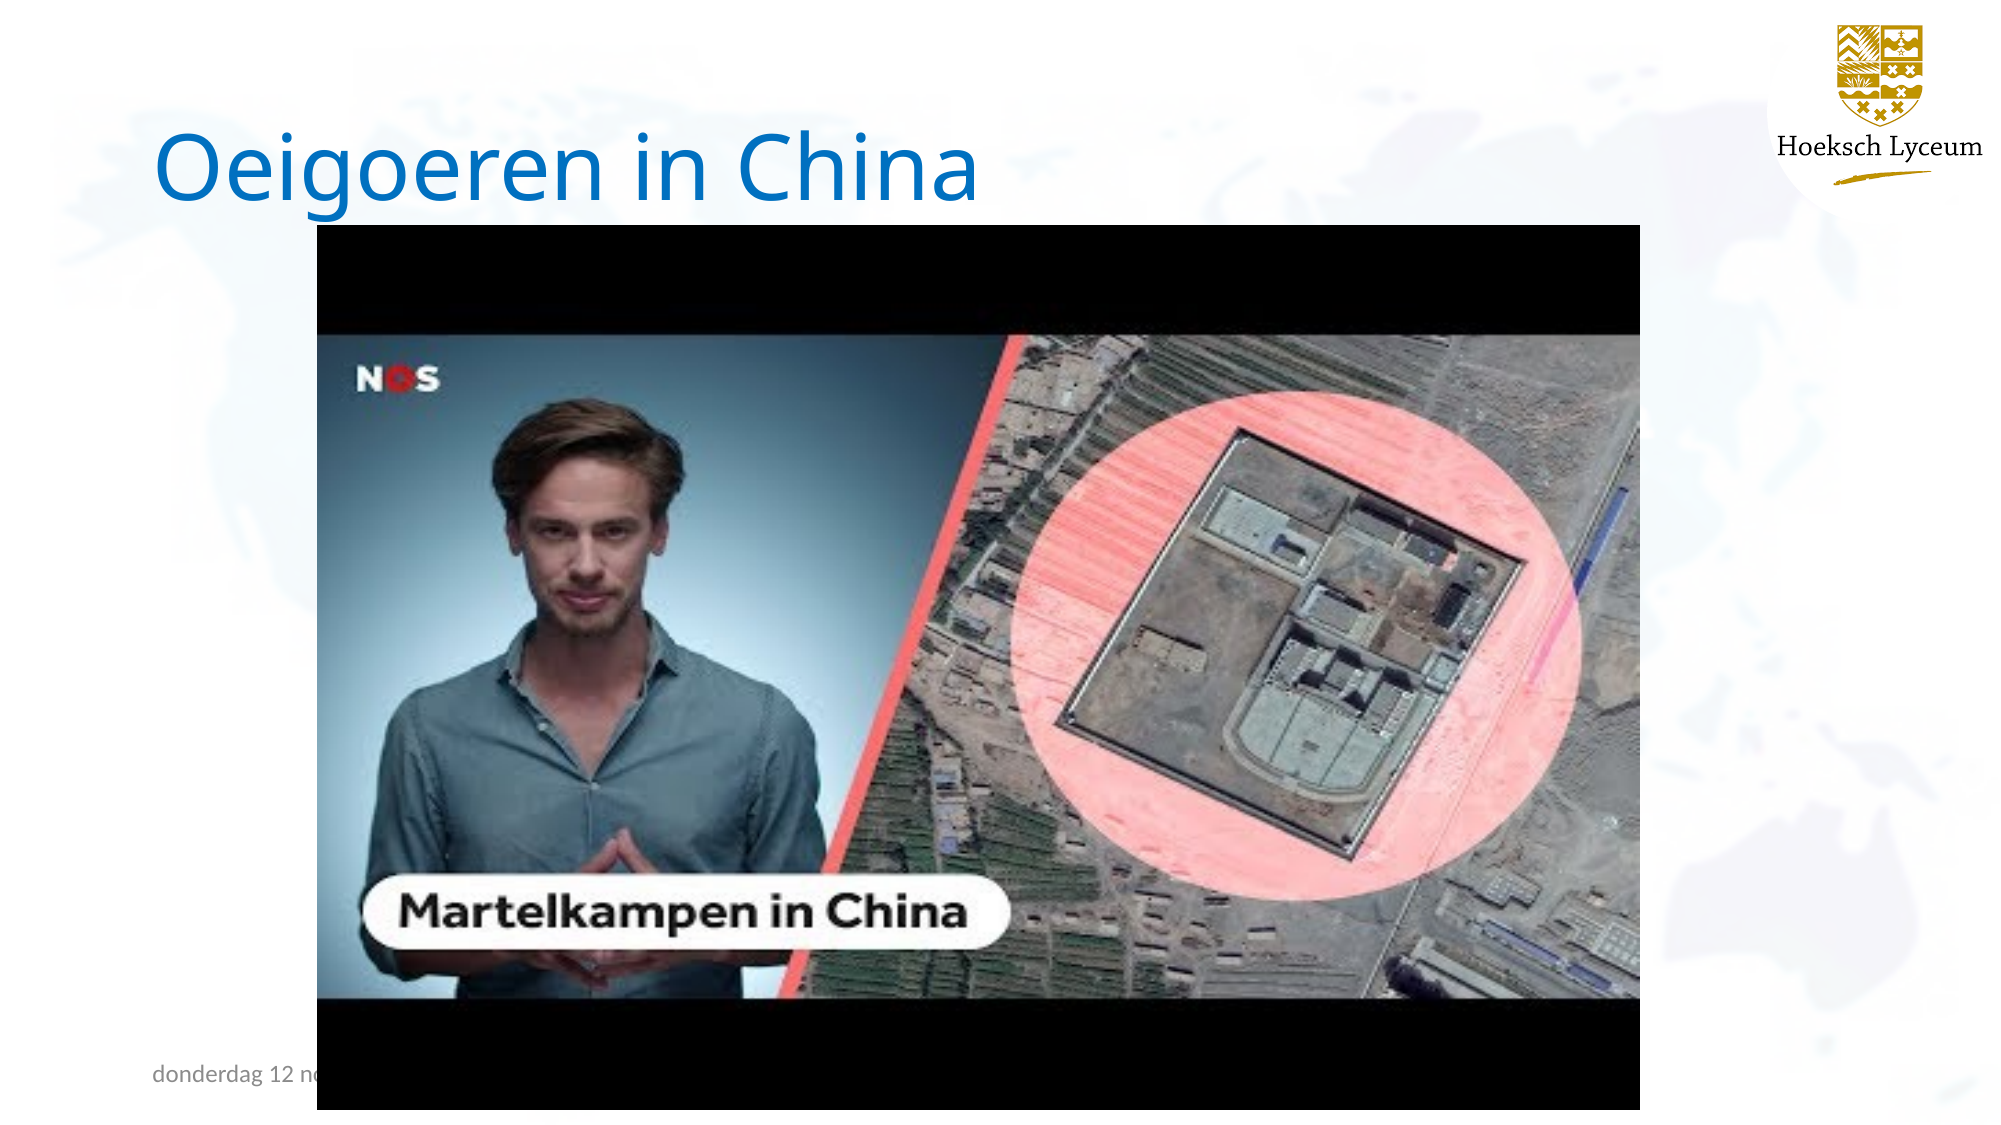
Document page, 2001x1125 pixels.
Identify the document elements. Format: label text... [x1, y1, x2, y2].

title Oeigoeren in China [137, 59, 1067, 281]
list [316, 224, 1641, 1111]
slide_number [137, 1042, 316, 1103]
picture [1767, 0, 1991, 225]
